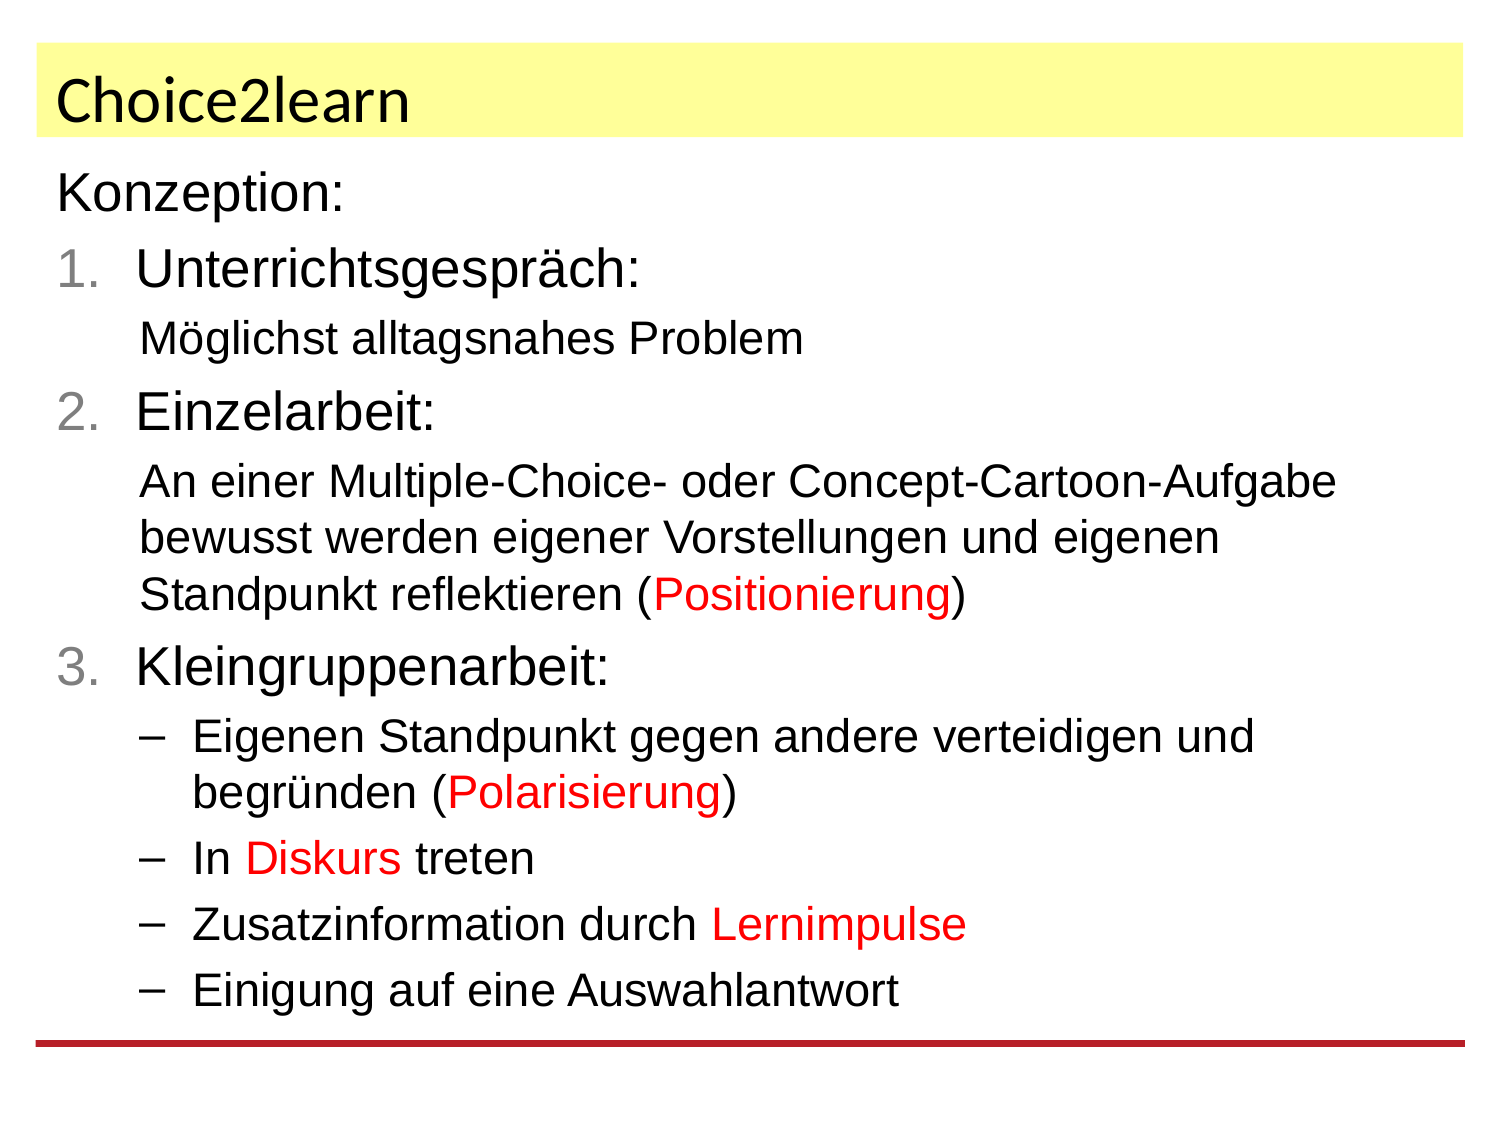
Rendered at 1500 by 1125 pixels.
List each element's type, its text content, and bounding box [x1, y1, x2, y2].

list Konzeption: Unterrichtsgespräch: Möglichst alltagsnahes Problem Einzelarbeit: An einer Multiple-Choice- oder Concept-Cartoon-Aufgabe bewusst werden eigener Vorstellungen und eigenen Standpunkt reflektieren (Positionierung) Kleingruppenarbeit: Eigenen Standpunkt gegen andere verteidigen und begründen (Polarisierung) In Diskurs treten Zusatzinformation durch Lernimpulse Einigung auf eine Auswahlantwort [41, 149, 1459, 1024]
title Choice2learn [41, 42, 1459, 149]
